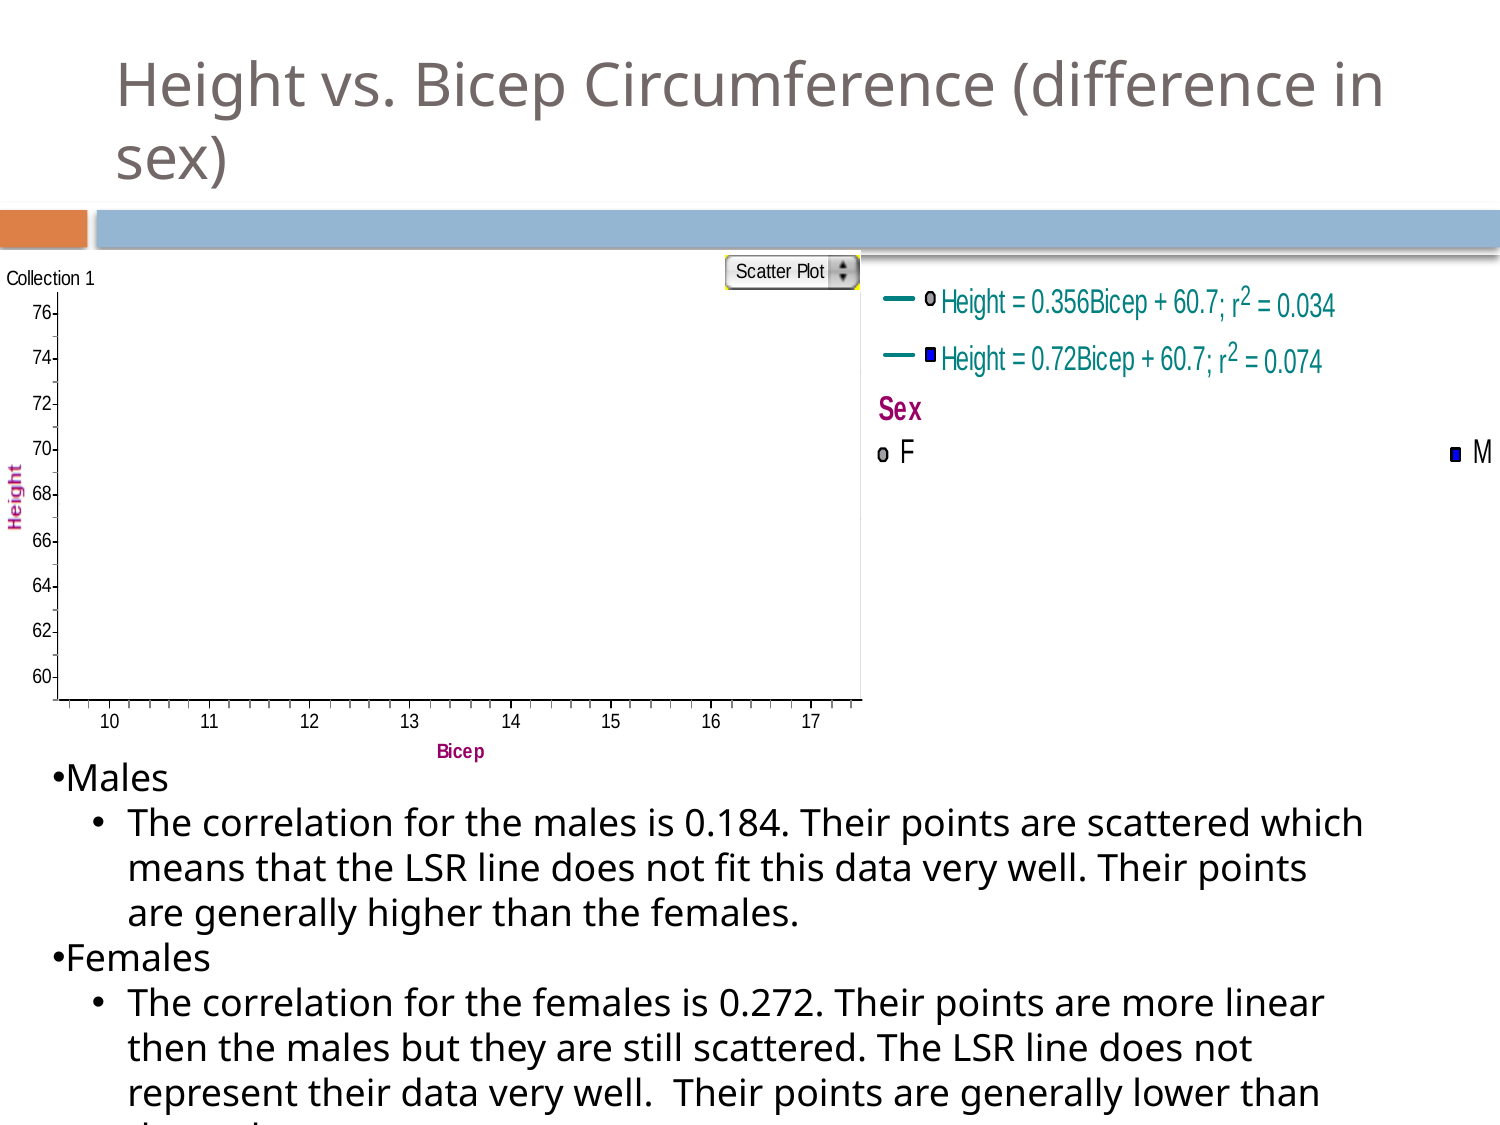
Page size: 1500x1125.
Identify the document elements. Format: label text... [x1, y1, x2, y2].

title Height vs. Bicep Circumference (difference in sex) [100, 37, 1438, 200]
text_box Males The correlation for the males is 0.184. Their points are scattered which means that the LSR line does not fit this data very well. Their points are generally higher than the females. Females The correlation for the females is 0.272. Their points are more linear then the males but they are still scattered. The LSR line does not represent their data very well. Their points are generally lower than the males. [37, 746, 1388, 1125]
picture [0, 249, 1500, 763]
